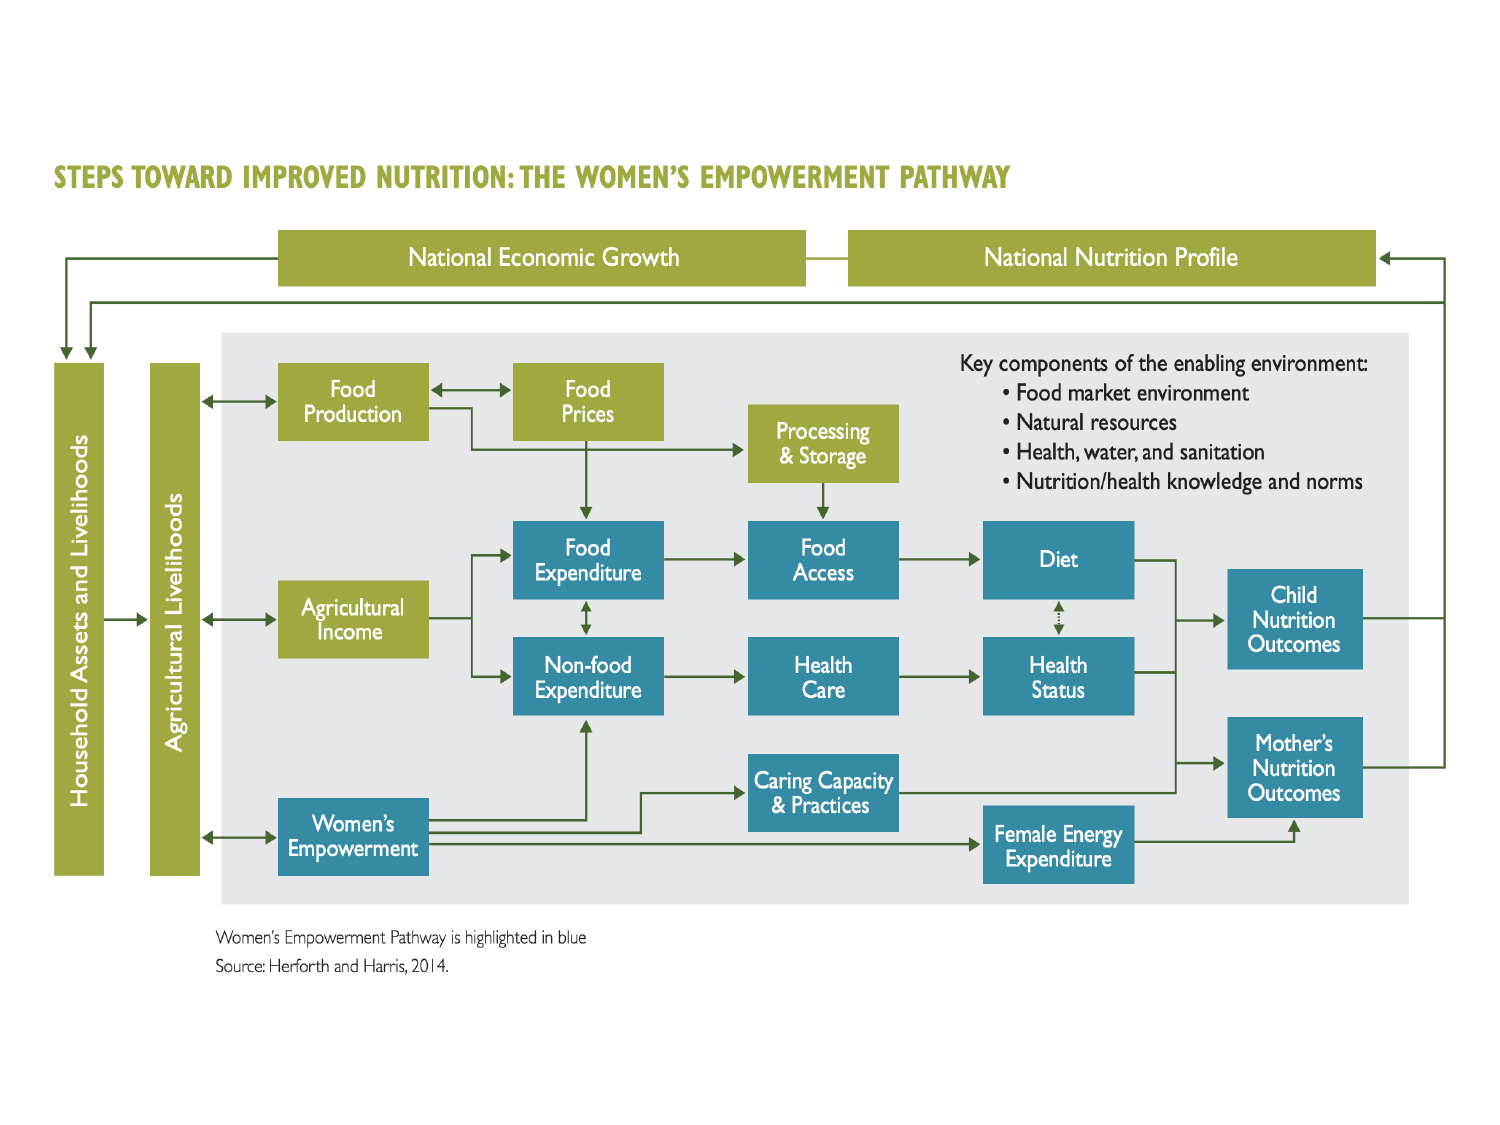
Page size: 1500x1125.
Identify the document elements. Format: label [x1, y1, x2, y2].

picture [29, 118, 1470, 1007]
